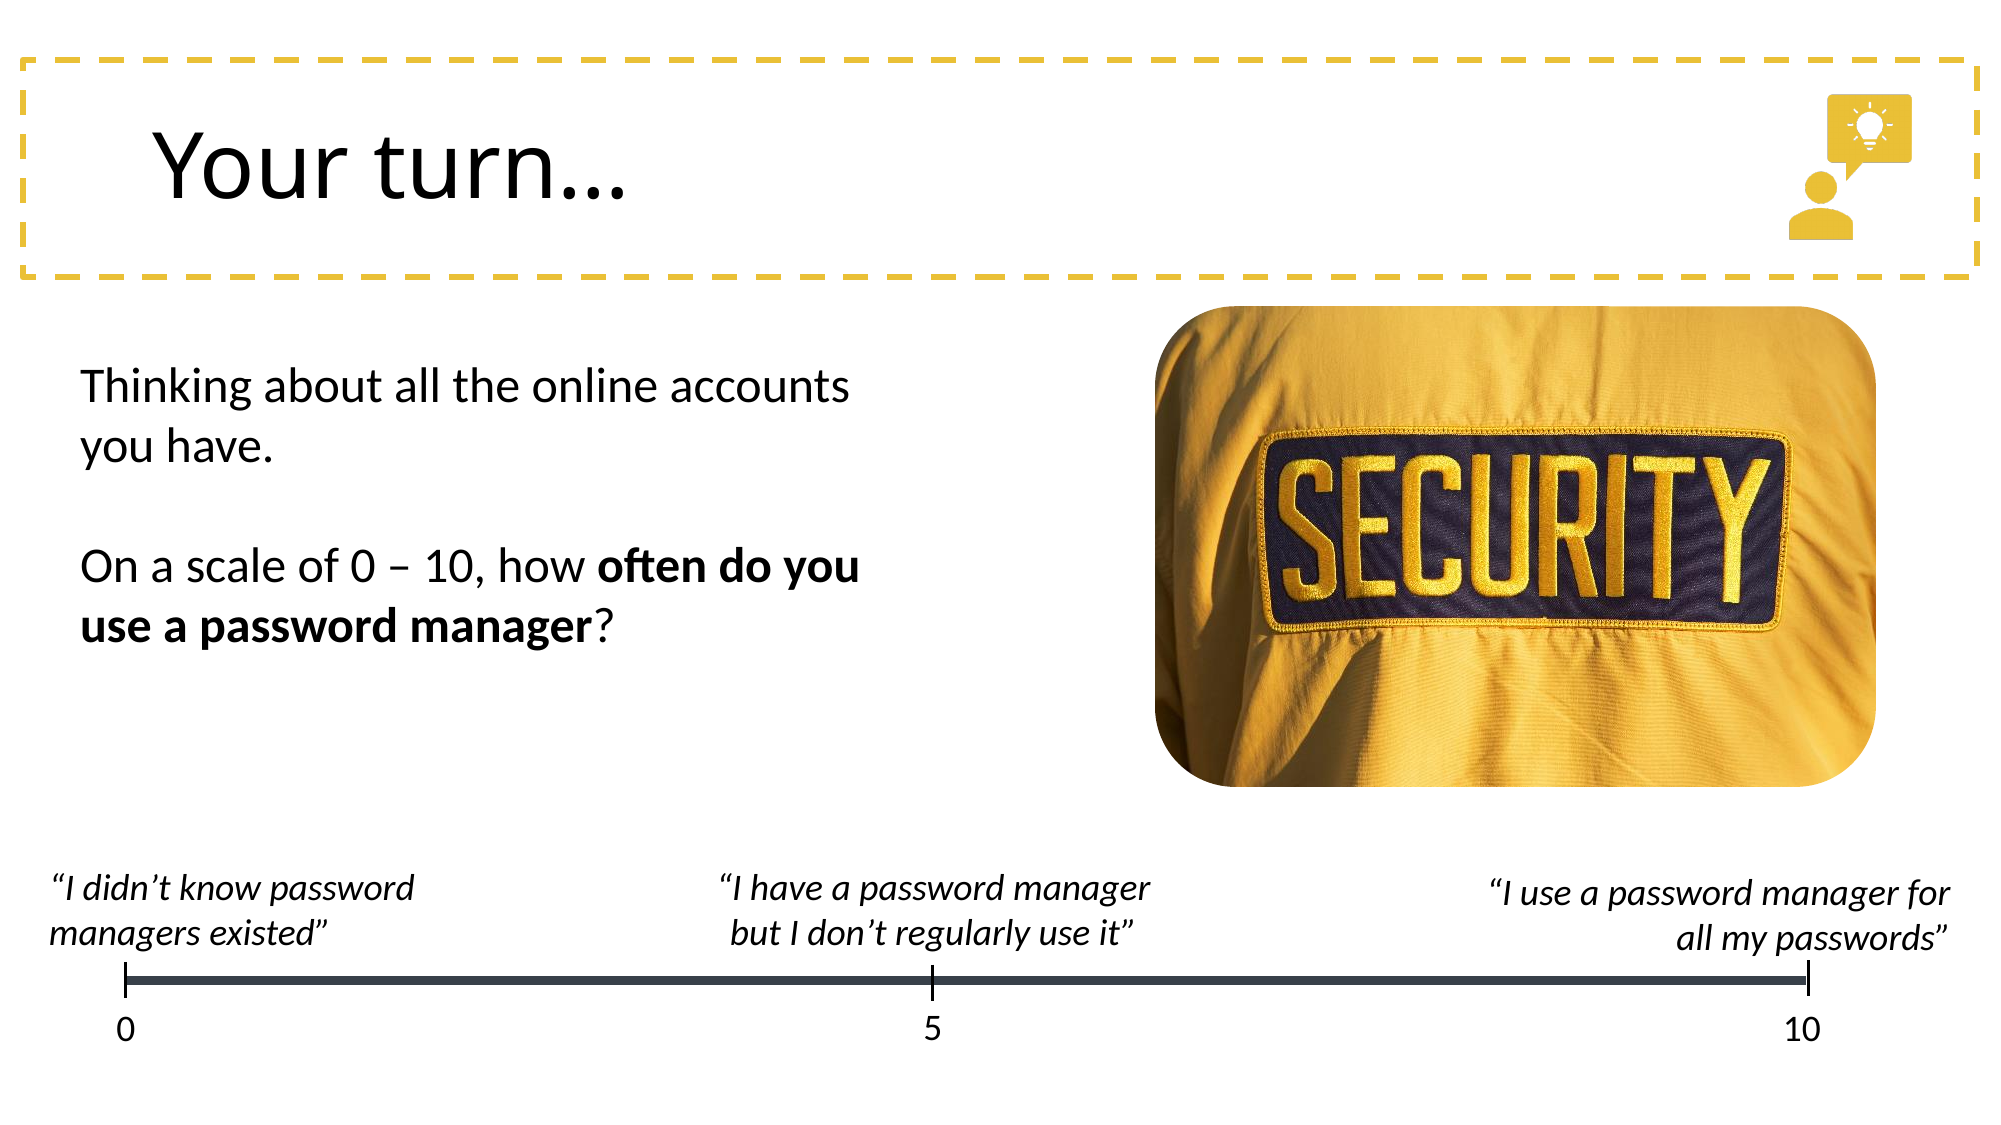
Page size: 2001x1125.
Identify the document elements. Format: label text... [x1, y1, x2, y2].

title Your turn… [137, 59, 1863, 278]
text_box 0 [65, 996, 187, 1057]
picture [1154, 306, 1876, 787]
text_box “I have a password manager but I don’t regularly use it” [682, 855, 1185, 960]
picture [1863, 78, 1938, 254]
text_box 5 [872, 995, 994, 1056]
text_box Thinking about all the online accounts you have. On a scale of 0 – 10, how often do you use a password manager? [65, 345, 930, 660]
text_box “I use a password manager for all my passwords” [1464, 860, 1966, 965]
text_box “I didn’t know password managers existed” [34, 855, 452, 961]
text_box 10 [1741, 996, 1863, 1057]
